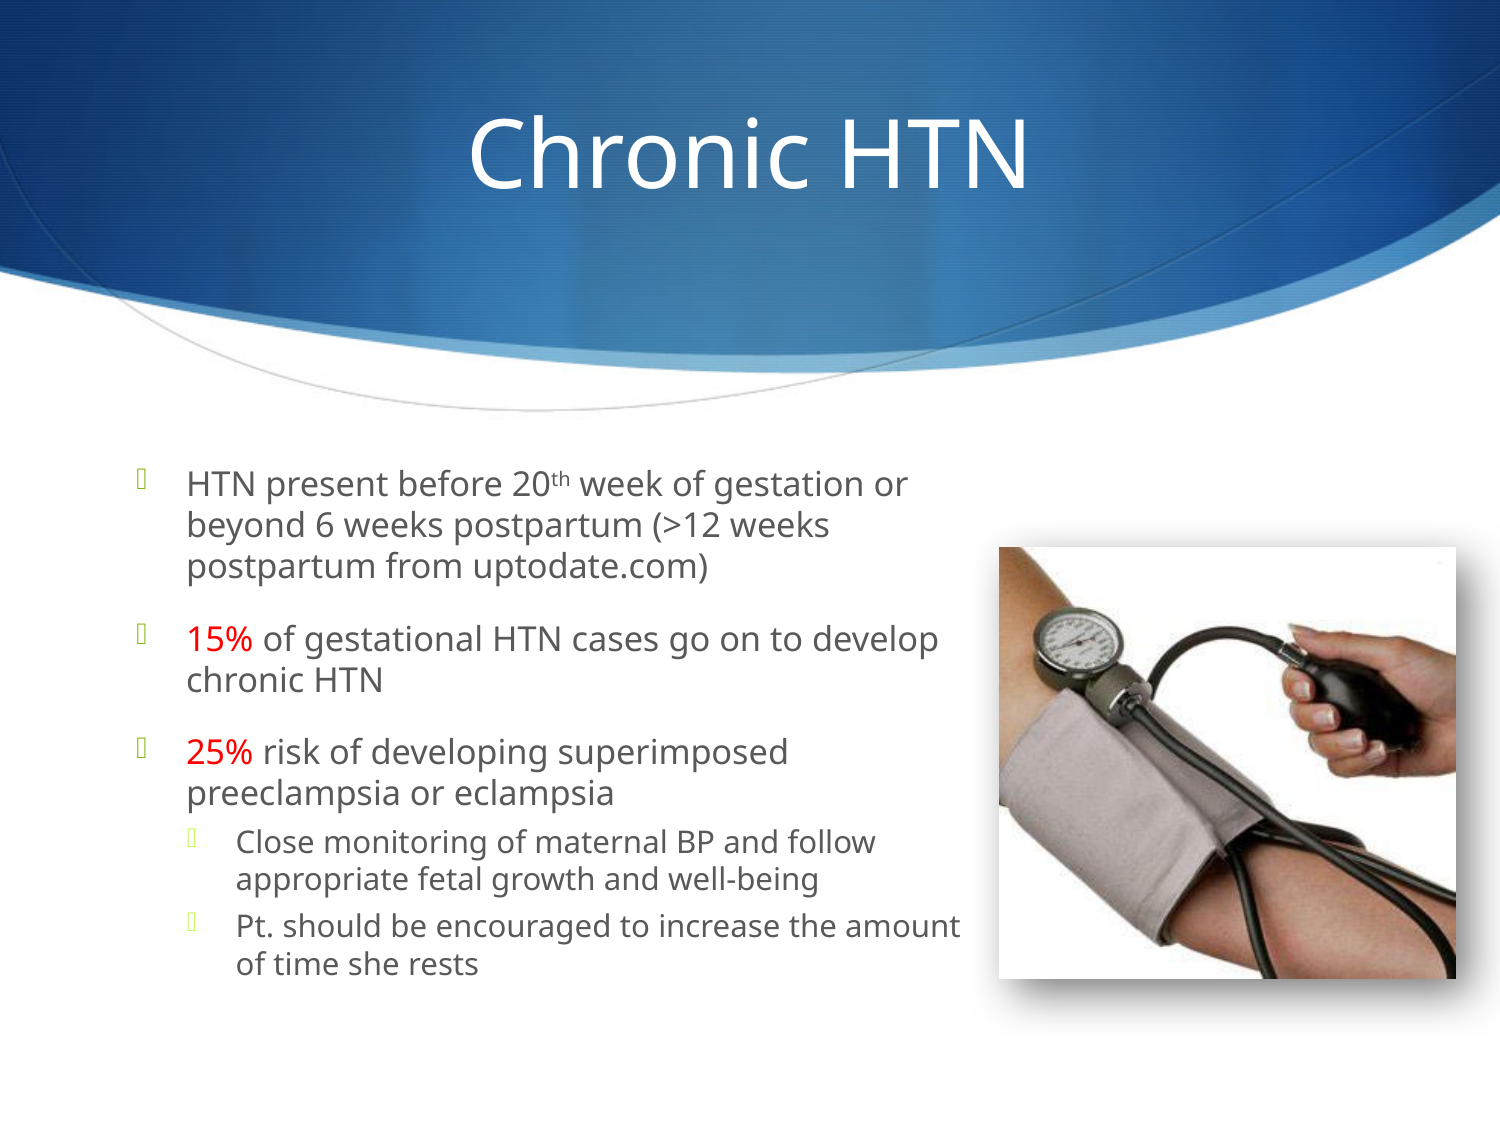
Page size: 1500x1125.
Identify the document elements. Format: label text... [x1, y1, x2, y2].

list HTN present before 20th week of gestation or beyond 6 weeks postpartum (>12 weeks postpartum from uptodate.com) 15% of gestational HTN cases go on to develop chronic HTN 25% risk of developing superimposed preeclampsia or eclampsia Close monitoring of maternal BP and follow appropriate fetal growth and well-being Pt. should be encouraged to increase the amount of time she rests [121, 454, 1000, 991]
picture [0, 0, 1500, 1125]
title Chronic HTN [75, 56, 1425, 245]
